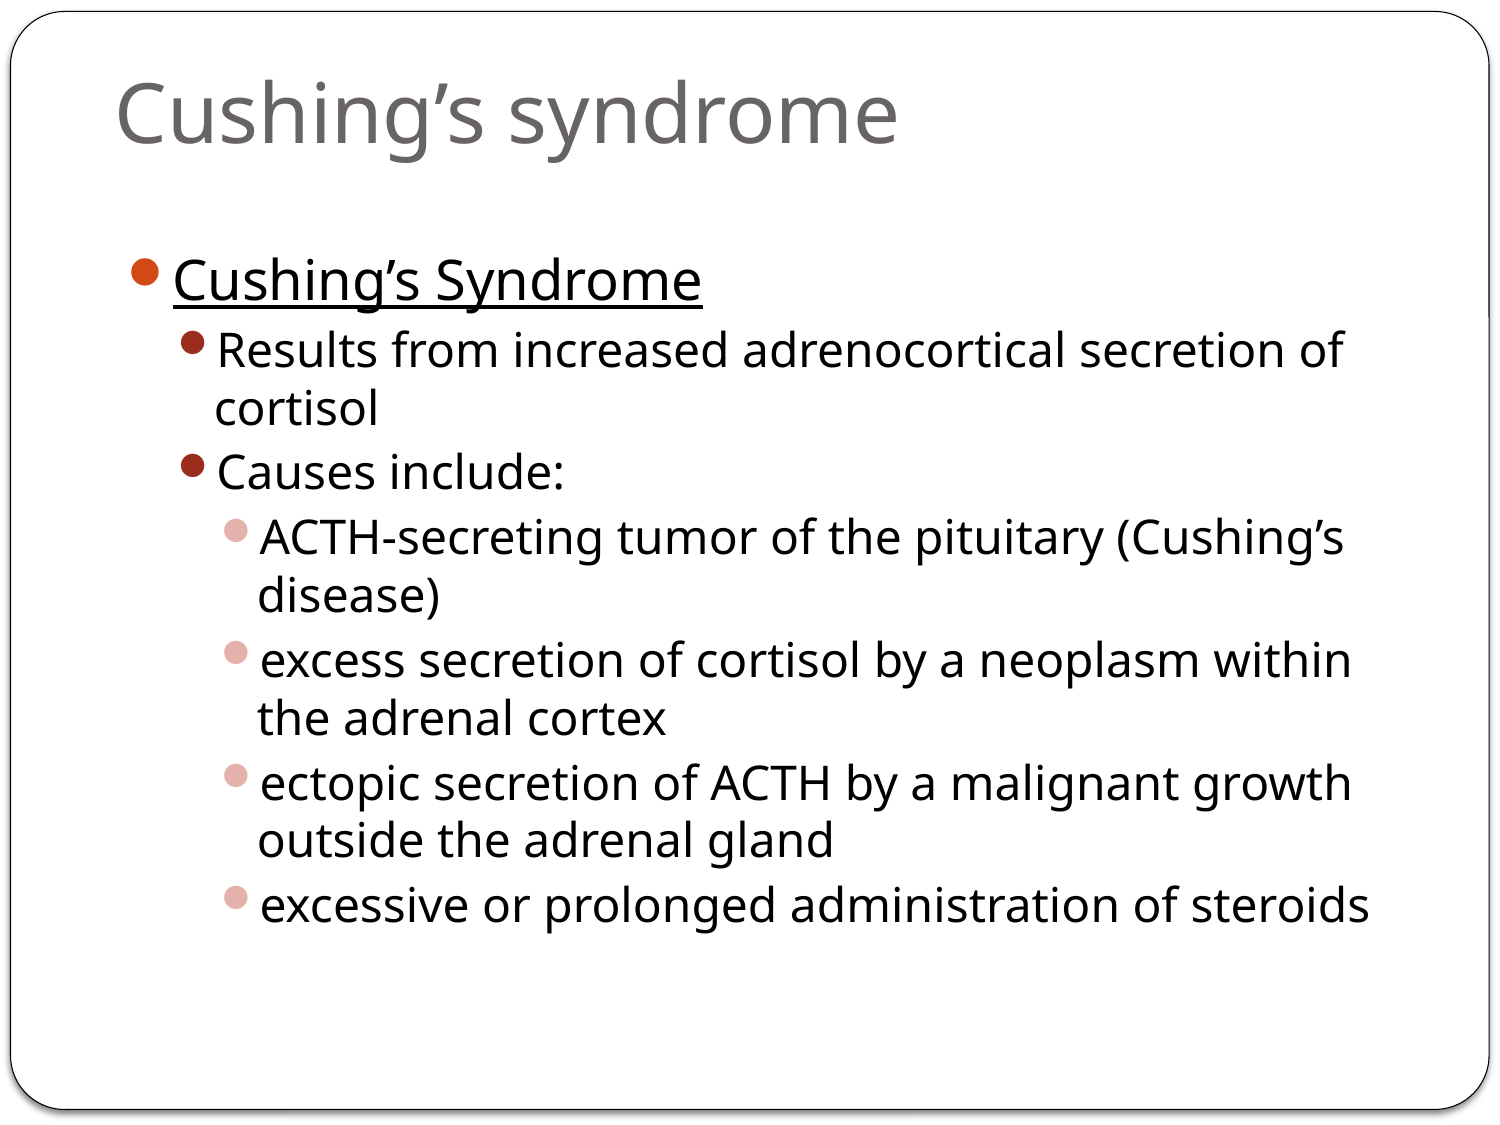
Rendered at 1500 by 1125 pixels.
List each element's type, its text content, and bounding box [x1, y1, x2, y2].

list Cushing’s Syndrome Results from increased adrenocortical secretion of cortisol Causes include: ACTH-secreting tumor of the pituitary (Cushing’s disease) excess secretion of cortisol by a neoplasm within the adrenal cortex ectopic secretion of ACTH by a malignant growth outside the adrenal gland excessive or prolonged administration of steroids [112, 237, 1388, 1000]
title Cushing’s syndrome [99, 37, 1375, 175]
